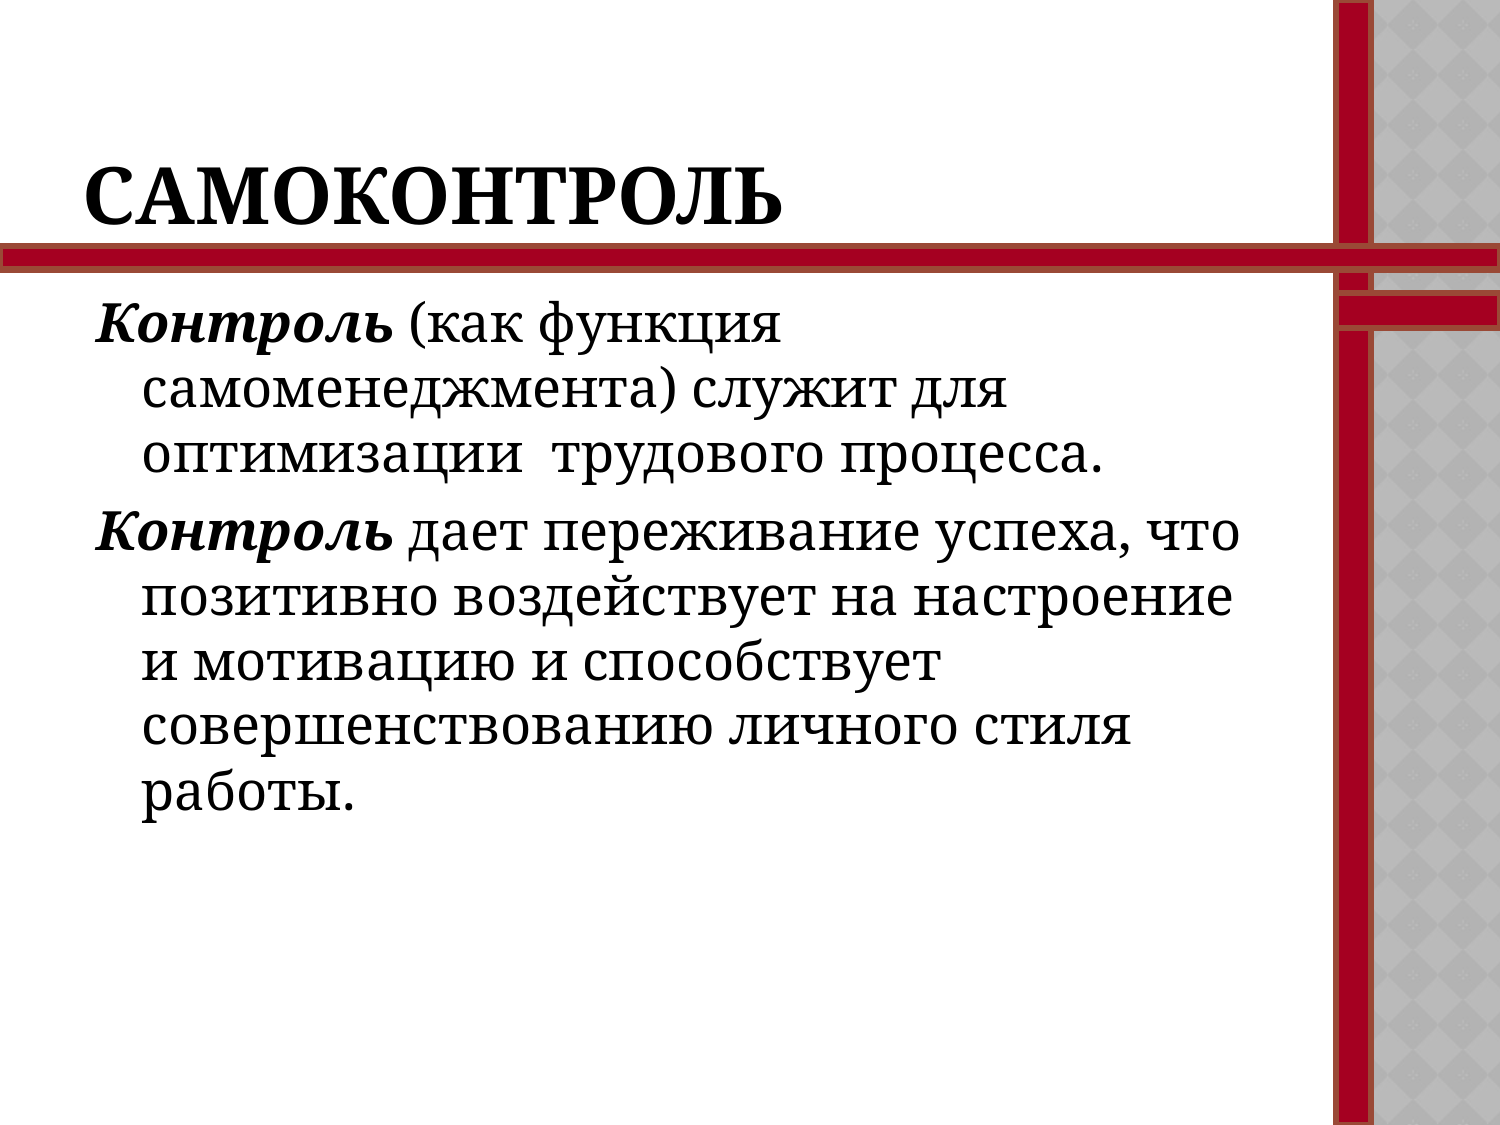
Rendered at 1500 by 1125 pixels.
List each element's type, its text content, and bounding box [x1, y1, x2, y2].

list Контроль (как функция самоменеджмента) служит для оптимизации трудового процесса. Контроль дает переживание успеха, что позитивно воздействует на настроение и мотивацию и способствует совершенствованию личного стиля работы. [82, 281, 1270, 966]
title Самоконтроль [75, 52, 1263, 240]
